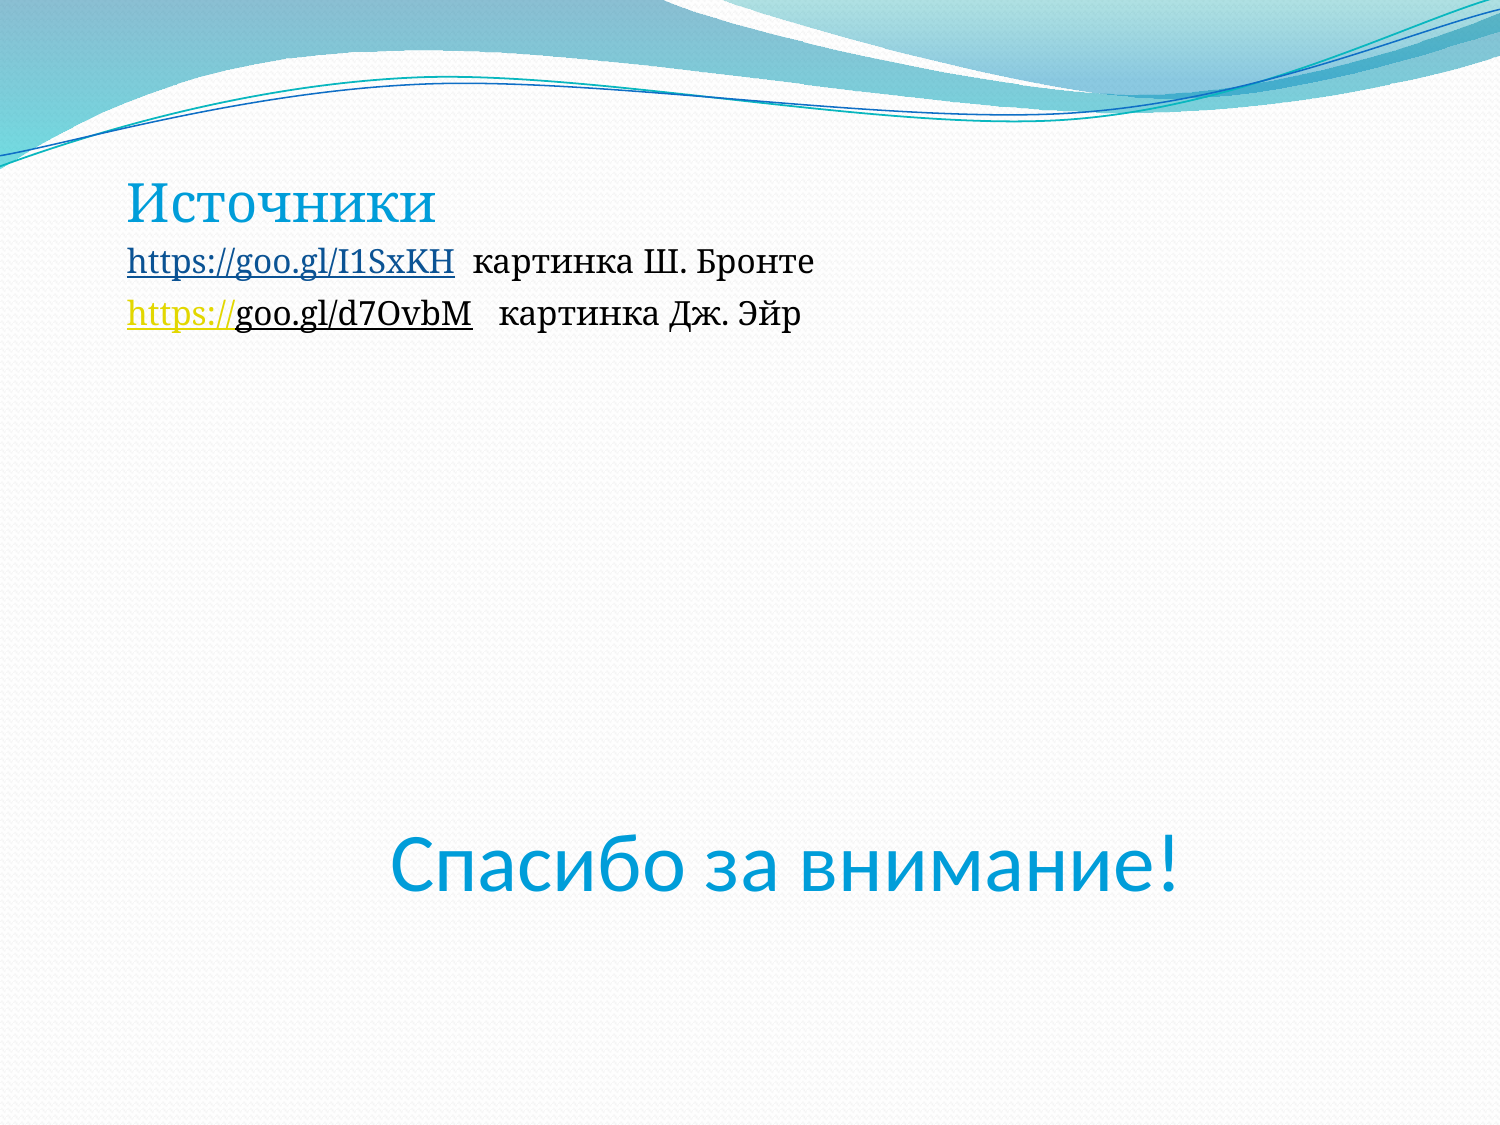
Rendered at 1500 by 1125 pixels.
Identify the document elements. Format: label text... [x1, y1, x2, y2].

title Спасибо за внимание! [230, 645, 1343, 908]
list Источники https://goo.gl/I1SxKH картинка Ш. Бронте https://goo.gl/d7OvbM картинка Дж. Эйр [112, 160, 1463, 563]
